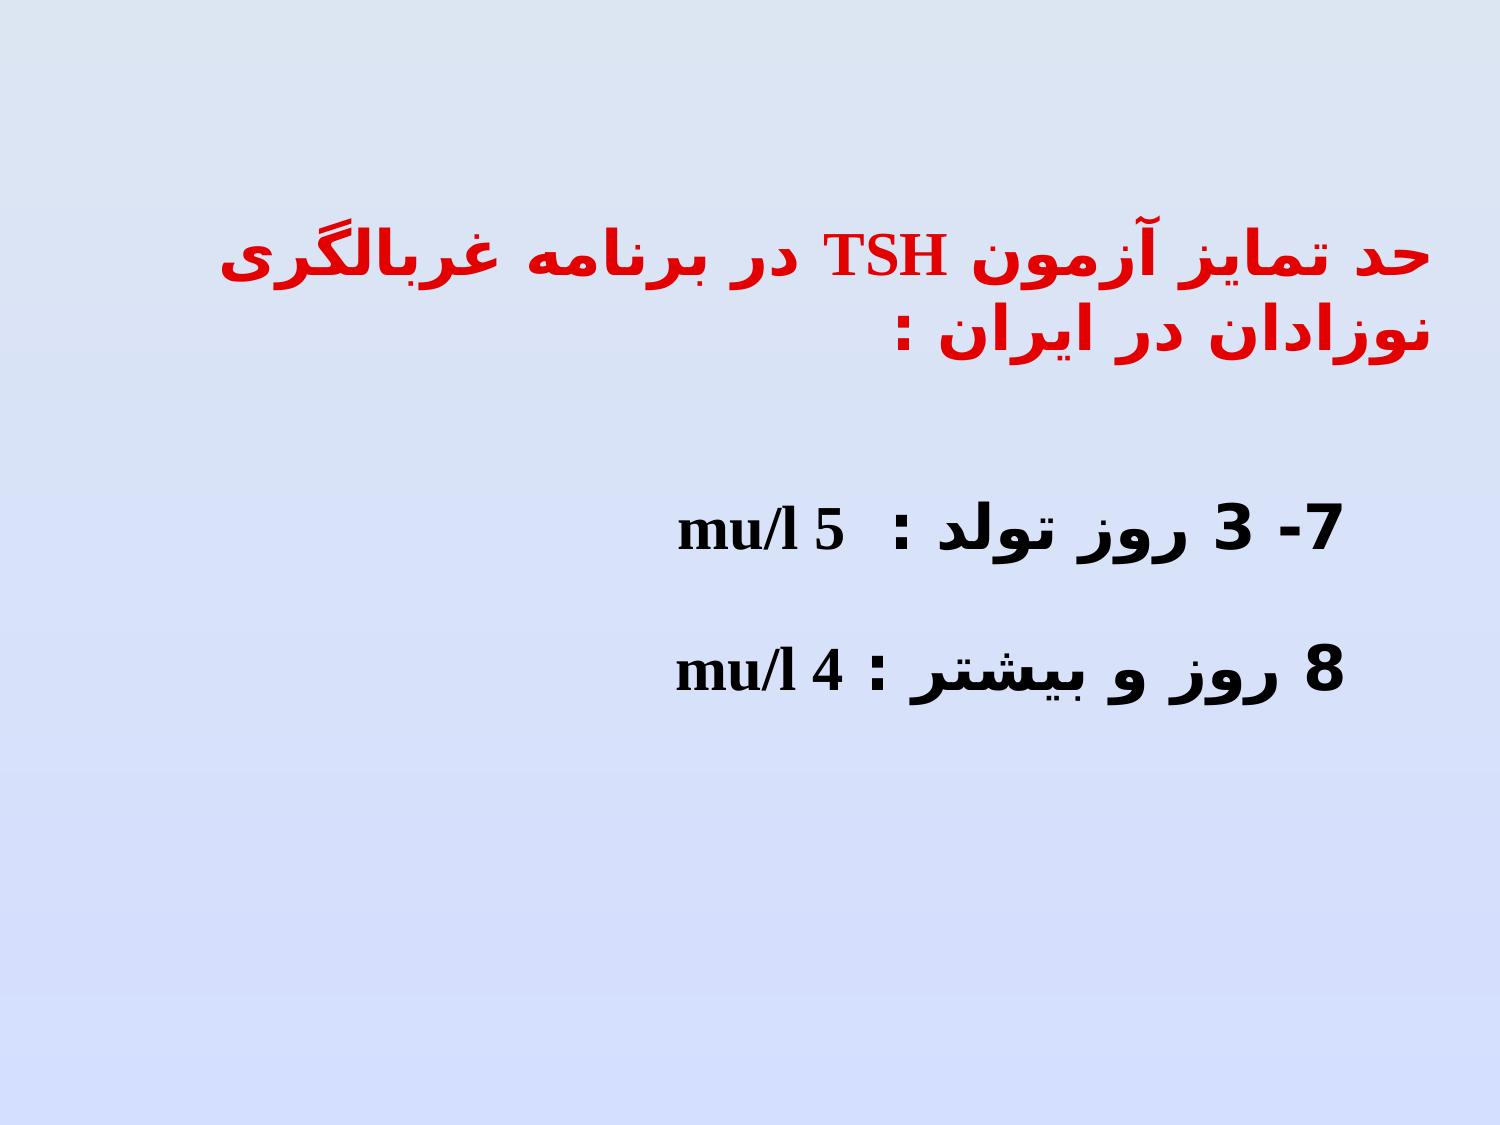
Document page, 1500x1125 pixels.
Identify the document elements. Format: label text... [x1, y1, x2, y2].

subtitle 7- 3 روز تولد : mu/l 5 8 روز و بیشتر : mu/l 4 [125, 412, 1363, 913]
title حد تمایز آزمون TSH در برنامه غربالگری نوزادان در ایران : [75, 212, 1450, 363]
